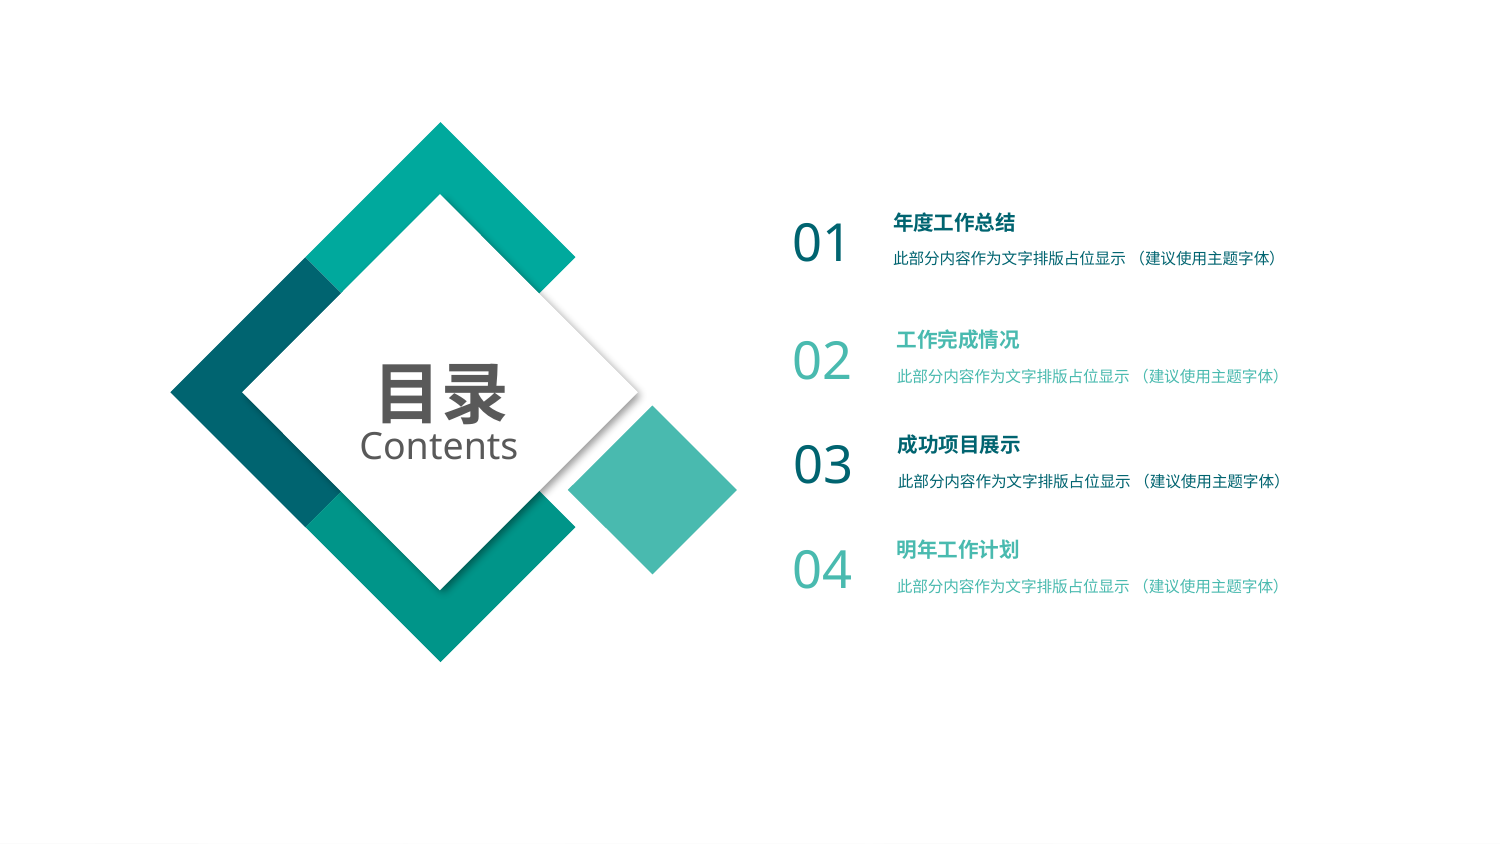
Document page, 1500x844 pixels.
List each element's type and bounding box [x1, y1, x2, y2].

text_box [170, 121, 738, 663]
text_box [777, 315, 1326, 403]
text_box [777, 419, 1327, 508]
text_box [777, 524, 1326, 613]
text_box [777, 197, 1322, 285]
text_box [327, 332, 552, 471]
